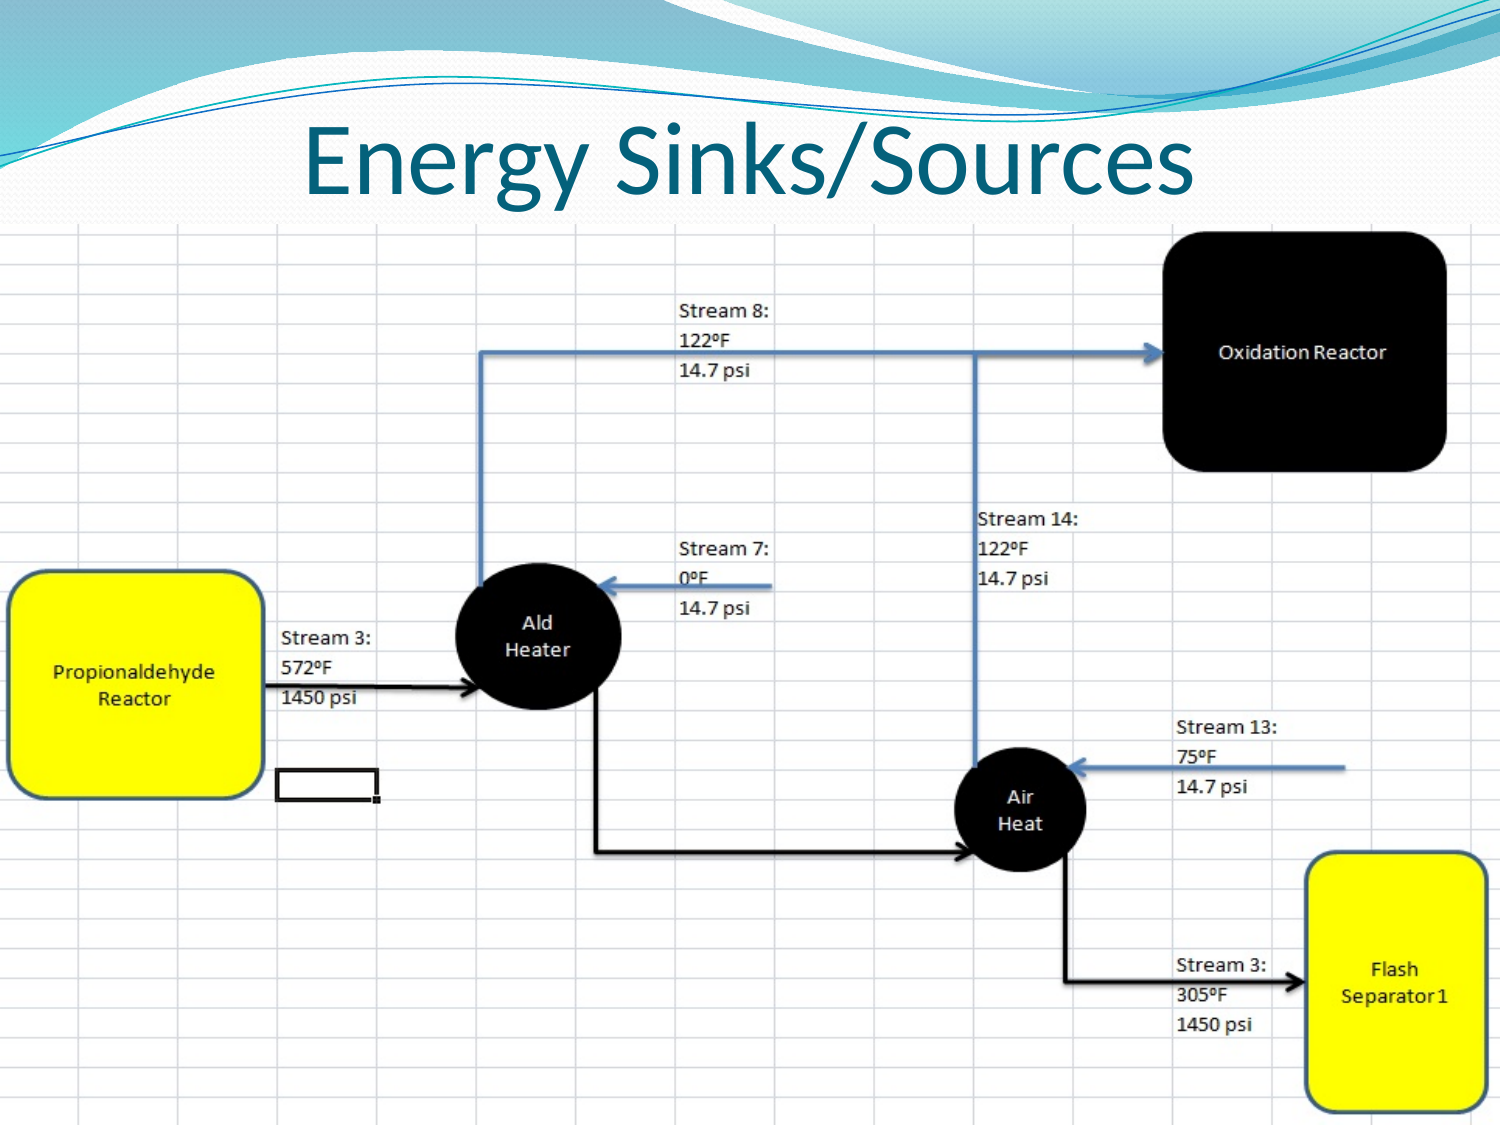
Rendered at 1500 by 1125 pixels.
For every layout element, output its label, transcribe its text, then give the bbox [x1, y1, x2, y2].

title Energy Sinks/Sources [75, 37, 1425, 216]
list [0, 224, 1500, 1125]
